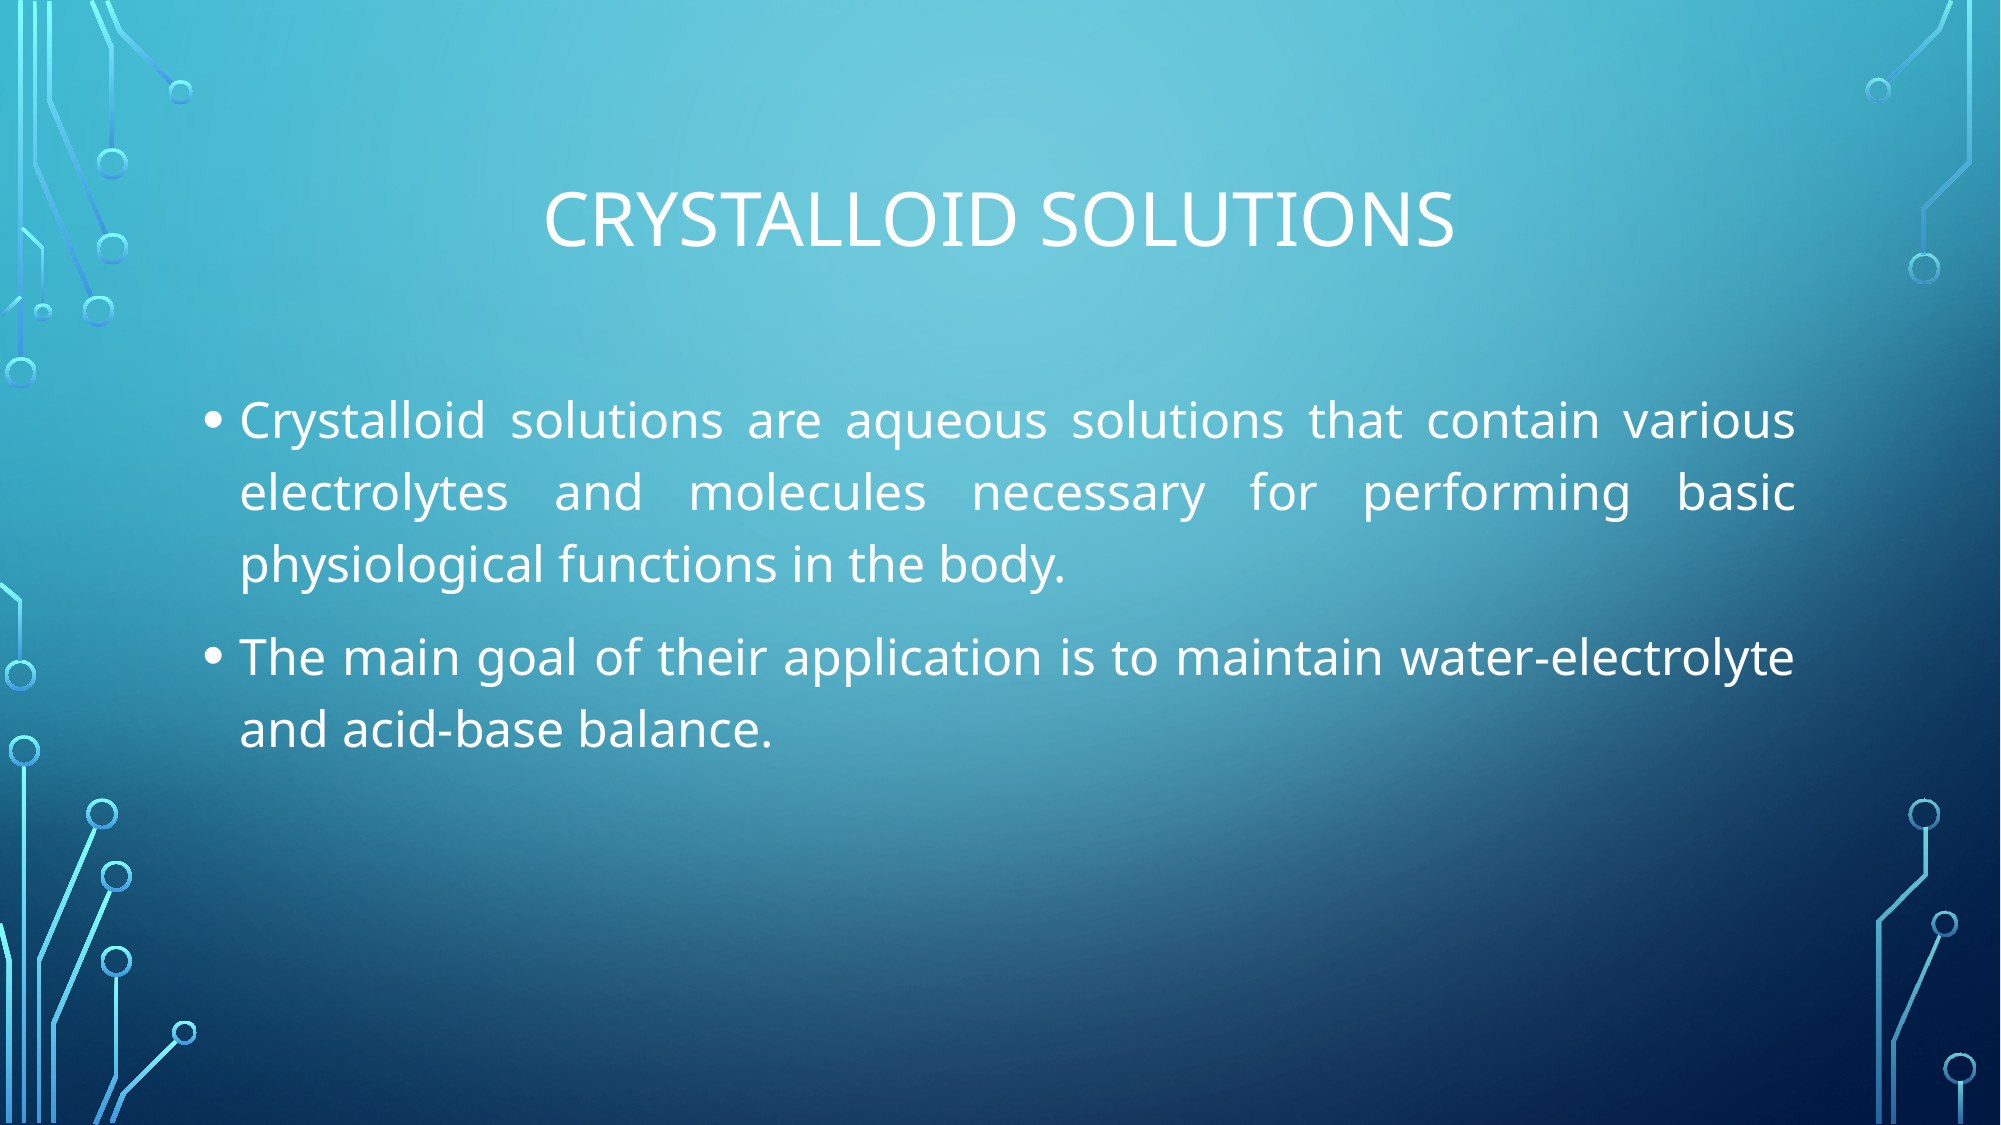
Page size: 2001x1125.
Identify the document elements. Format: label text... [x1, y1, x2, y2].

list Crystalloid solutions are aqueous solutions that contain various electrolytes and molecules necessary for performing basic physiological functions in the body. The main goal of their application is to maintain water-electrolyte and acid-base balance. [187, 369, 1813, 950]
title Crystalloid solutions [187, 101, 1813, 344]
